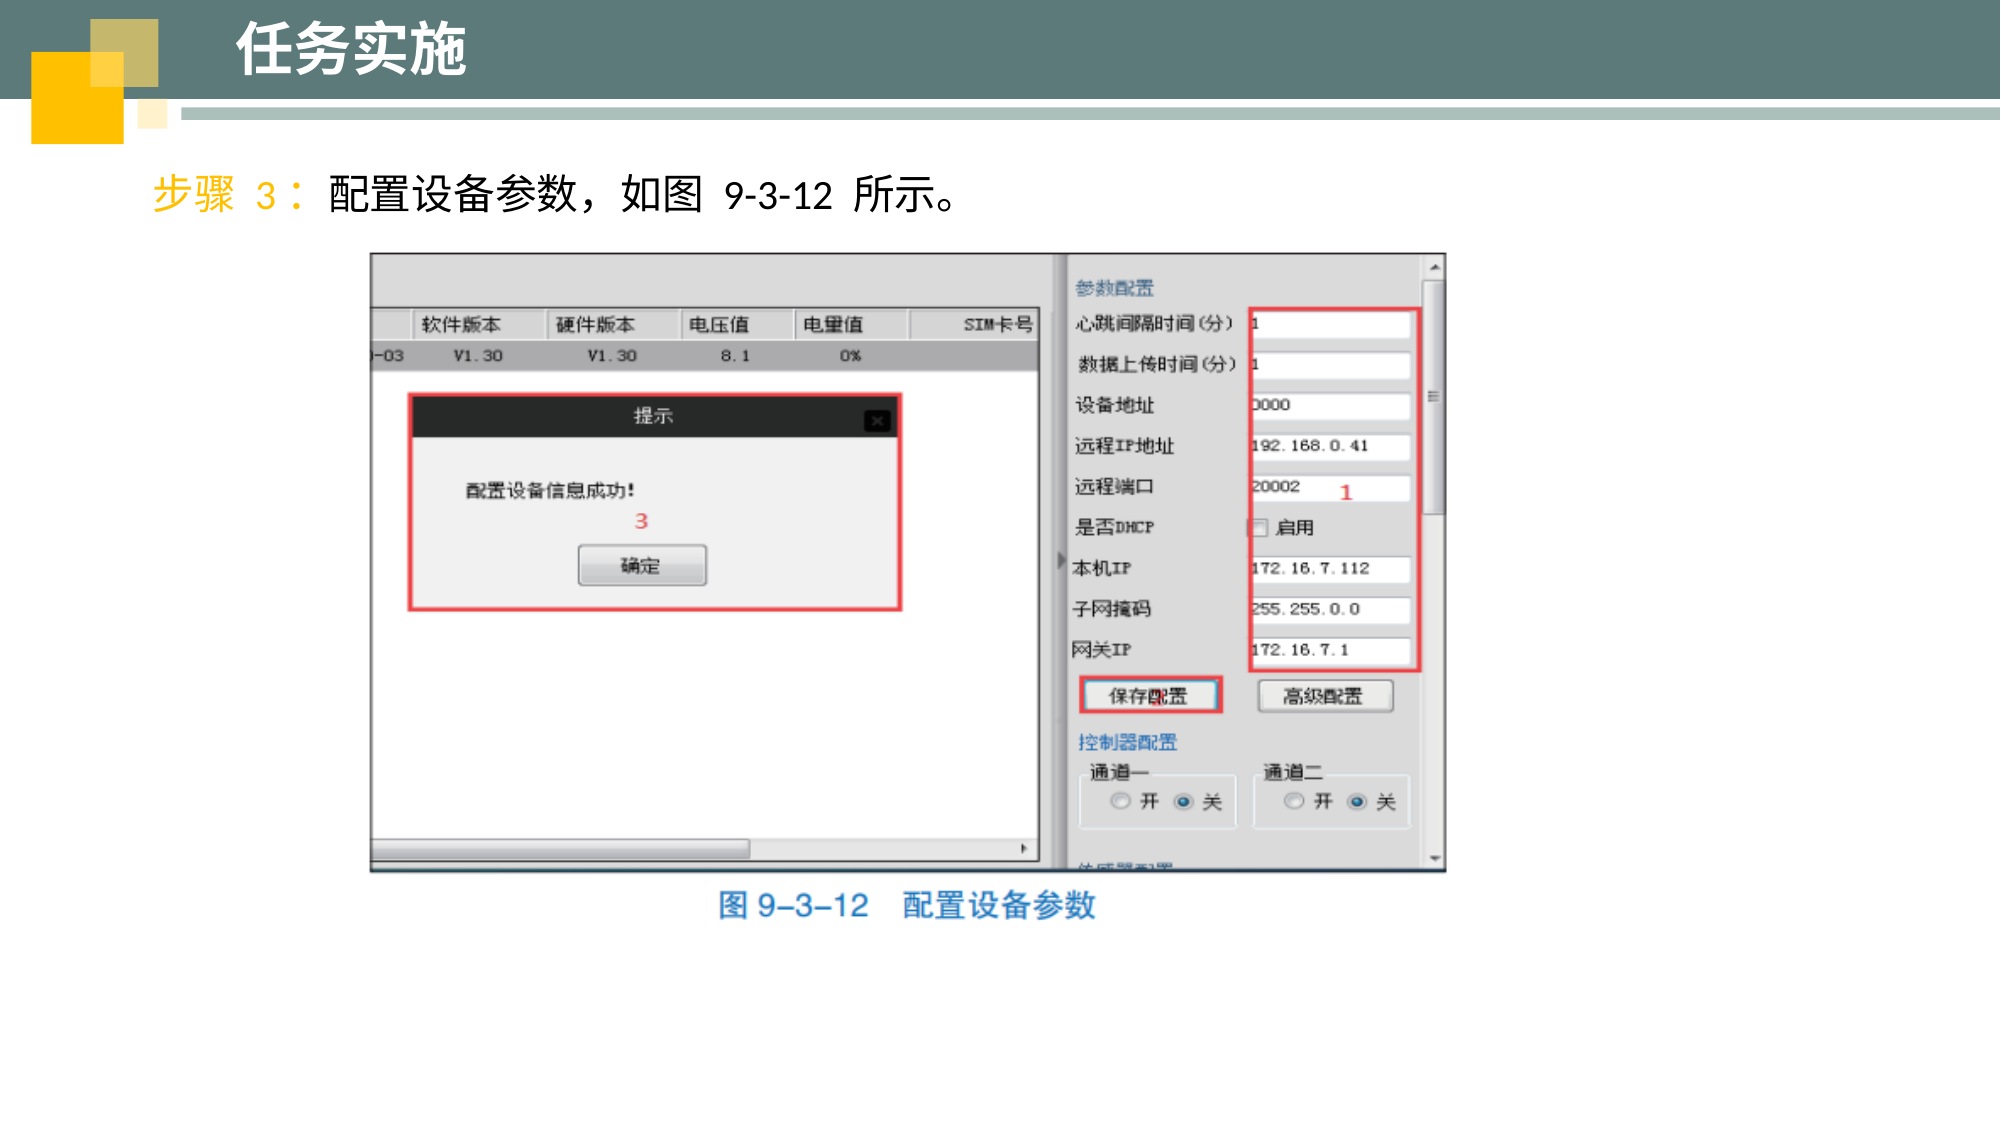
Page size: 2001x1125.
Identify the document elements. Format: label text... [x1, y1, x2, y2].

text_box 步骤 3：配置设备参数，如图 9-3-12 所示。 [137, 160, 1052, 226]
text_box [0, 0, 2000, 145]
picture [326, 231, 1518, 938]
